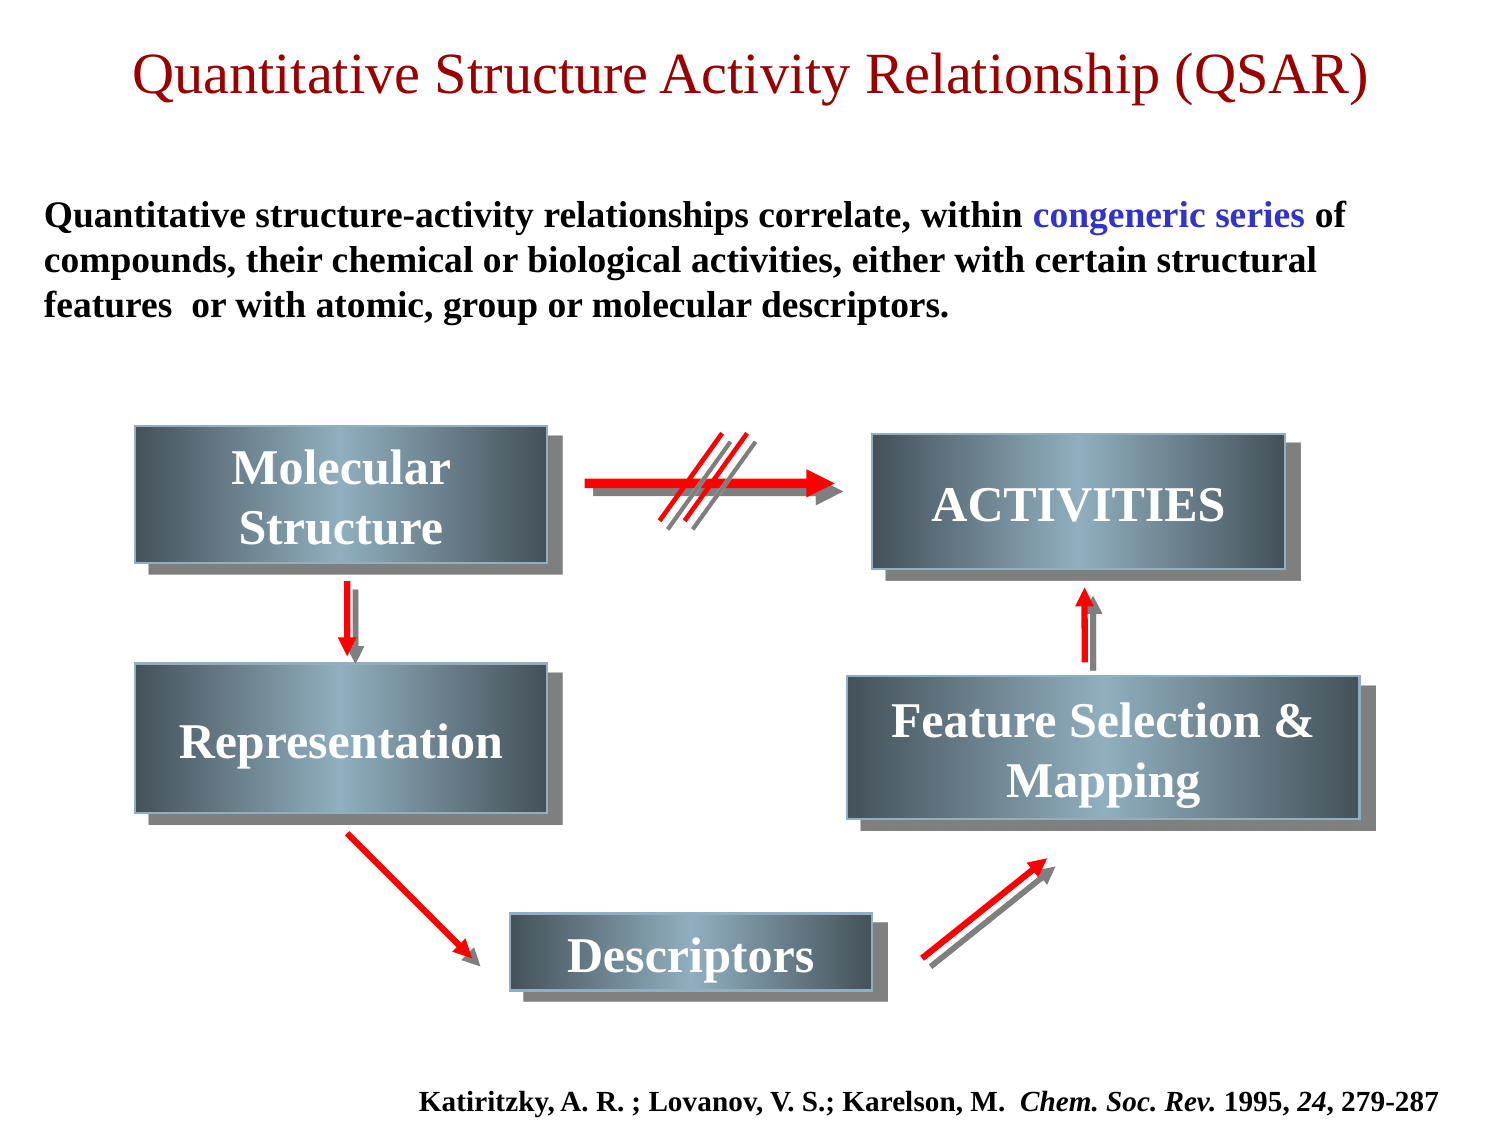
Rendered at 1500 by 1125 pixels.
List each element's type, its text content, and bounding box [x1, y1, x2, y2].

text_box Descriptors [509, 913, 873, 991]
text_box Katiritzky, A. R. ; Lovanov, V. S.; Karelson, M. Chem. Soc. Rev. 1995, 24, 279-287 [403, 1074, 1462, 1125]
text_box Representation [134, 663, 548, 814]
text_box Molecular Structure [134, 425, 548, 563]
text_box Quantitative Structure Activity Relationship (QSAR) [117, 27, 1400, 113]
text_box Quantitative structure-activity relationships correlate, within congeneric series of compounds, their chemical or biological activities, either with certain structural features or with atomic, group or molecular descriptors. [29, 182, 1453, 333]
text_box ACTIVITIES [872, 433, 1285, 569]
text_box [584, 433, 835, 522]
text_box [347, 833, 473, 959]
text_box Feature Selection & Mapping [847, 676, 1360, 819]
text_box [922, 858, 1048, 959]
text_box [1078, 587, 1091, 663]
text_box [340, 581, 354, 657]
